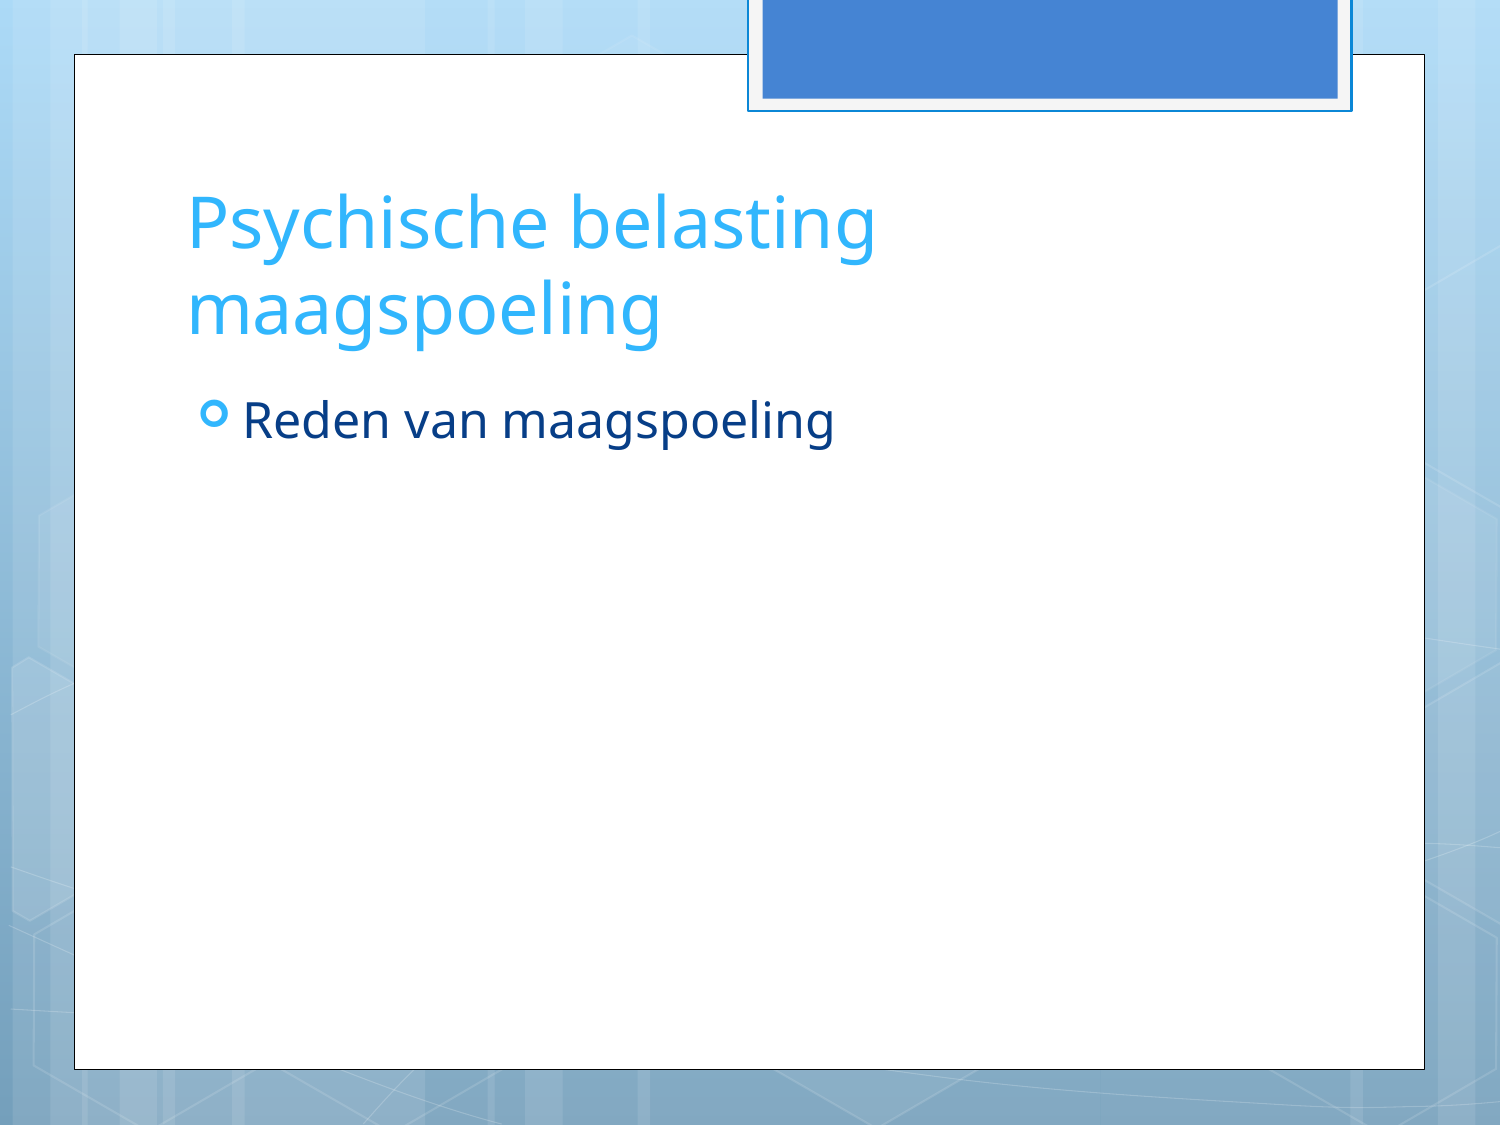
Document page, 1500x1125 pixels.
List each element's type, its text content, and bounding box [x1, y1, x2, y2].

list Reden van maagspoeling [171, 381, 1283, 957]
title Psychische belasting maagspoeling [171, 168, 1324, 357]
